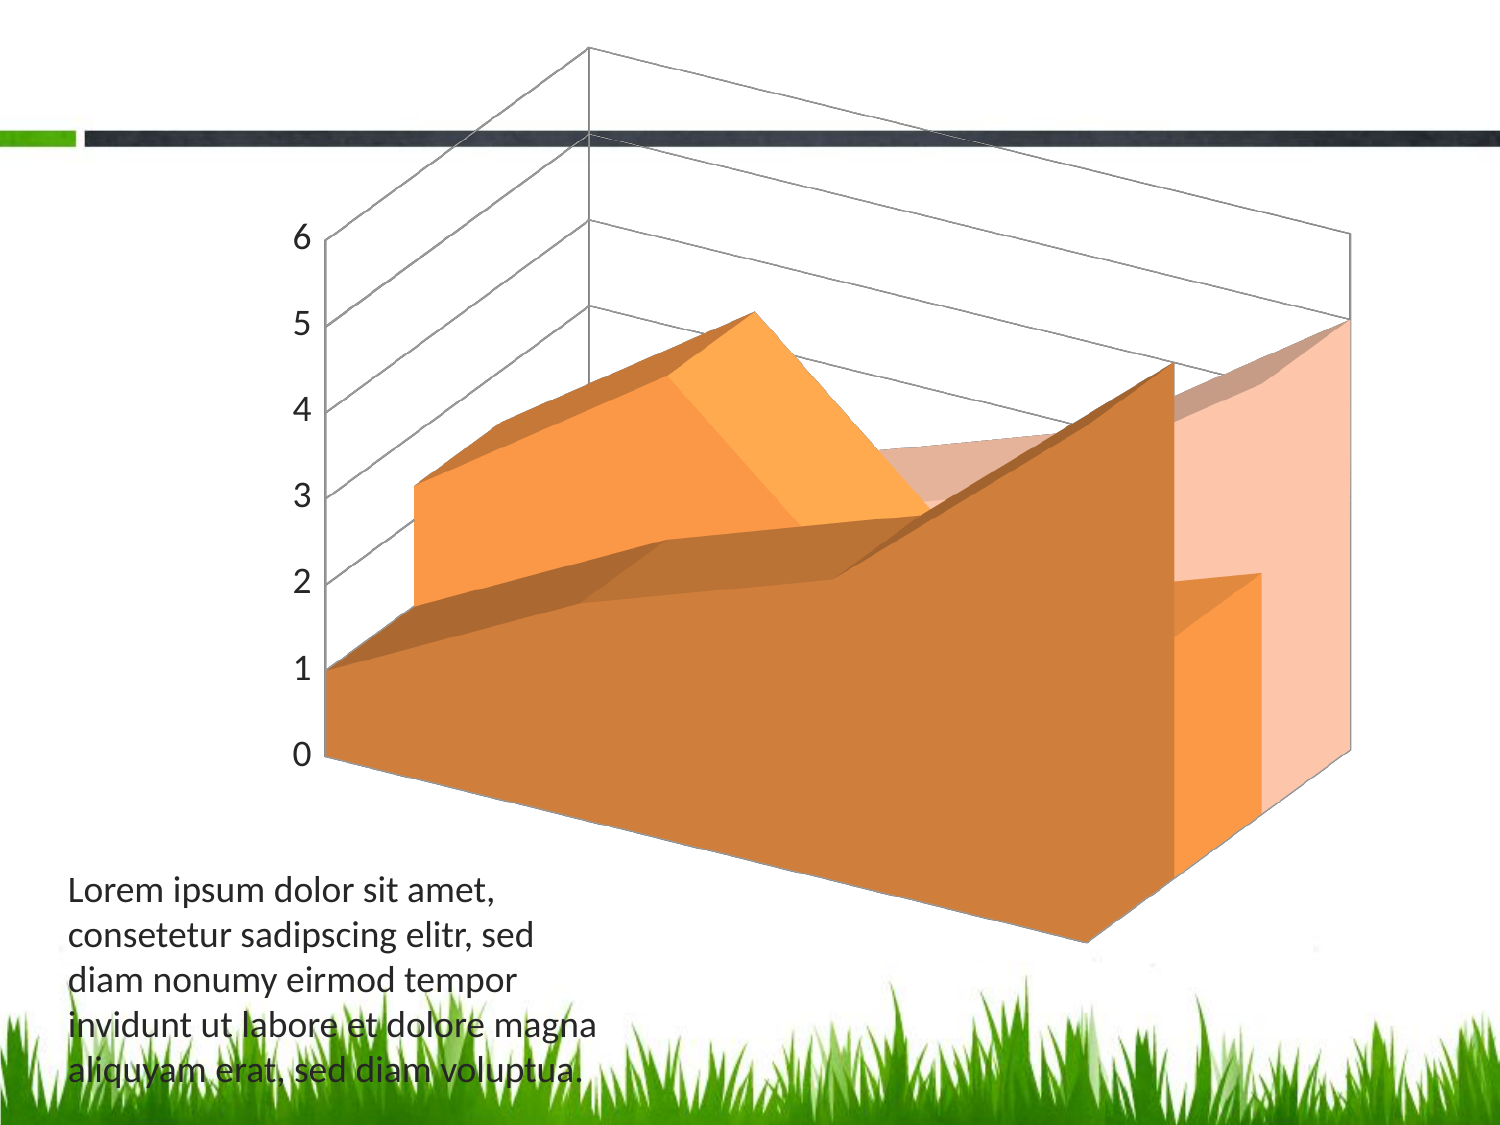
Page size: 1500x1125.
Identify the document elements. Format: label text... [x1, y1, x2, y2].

text_box Lorem ipsum dolor sit amet, consetetur sadipscing elitr, sed diam nonumy eirmod tempor invidunt ut labore et dolore magna aliquyam erat, sed diam voluptua. [53, 857, 632, 1098]
picture [0, 0, 1500, 1125]
chart [155, 27, 1456, 980]
